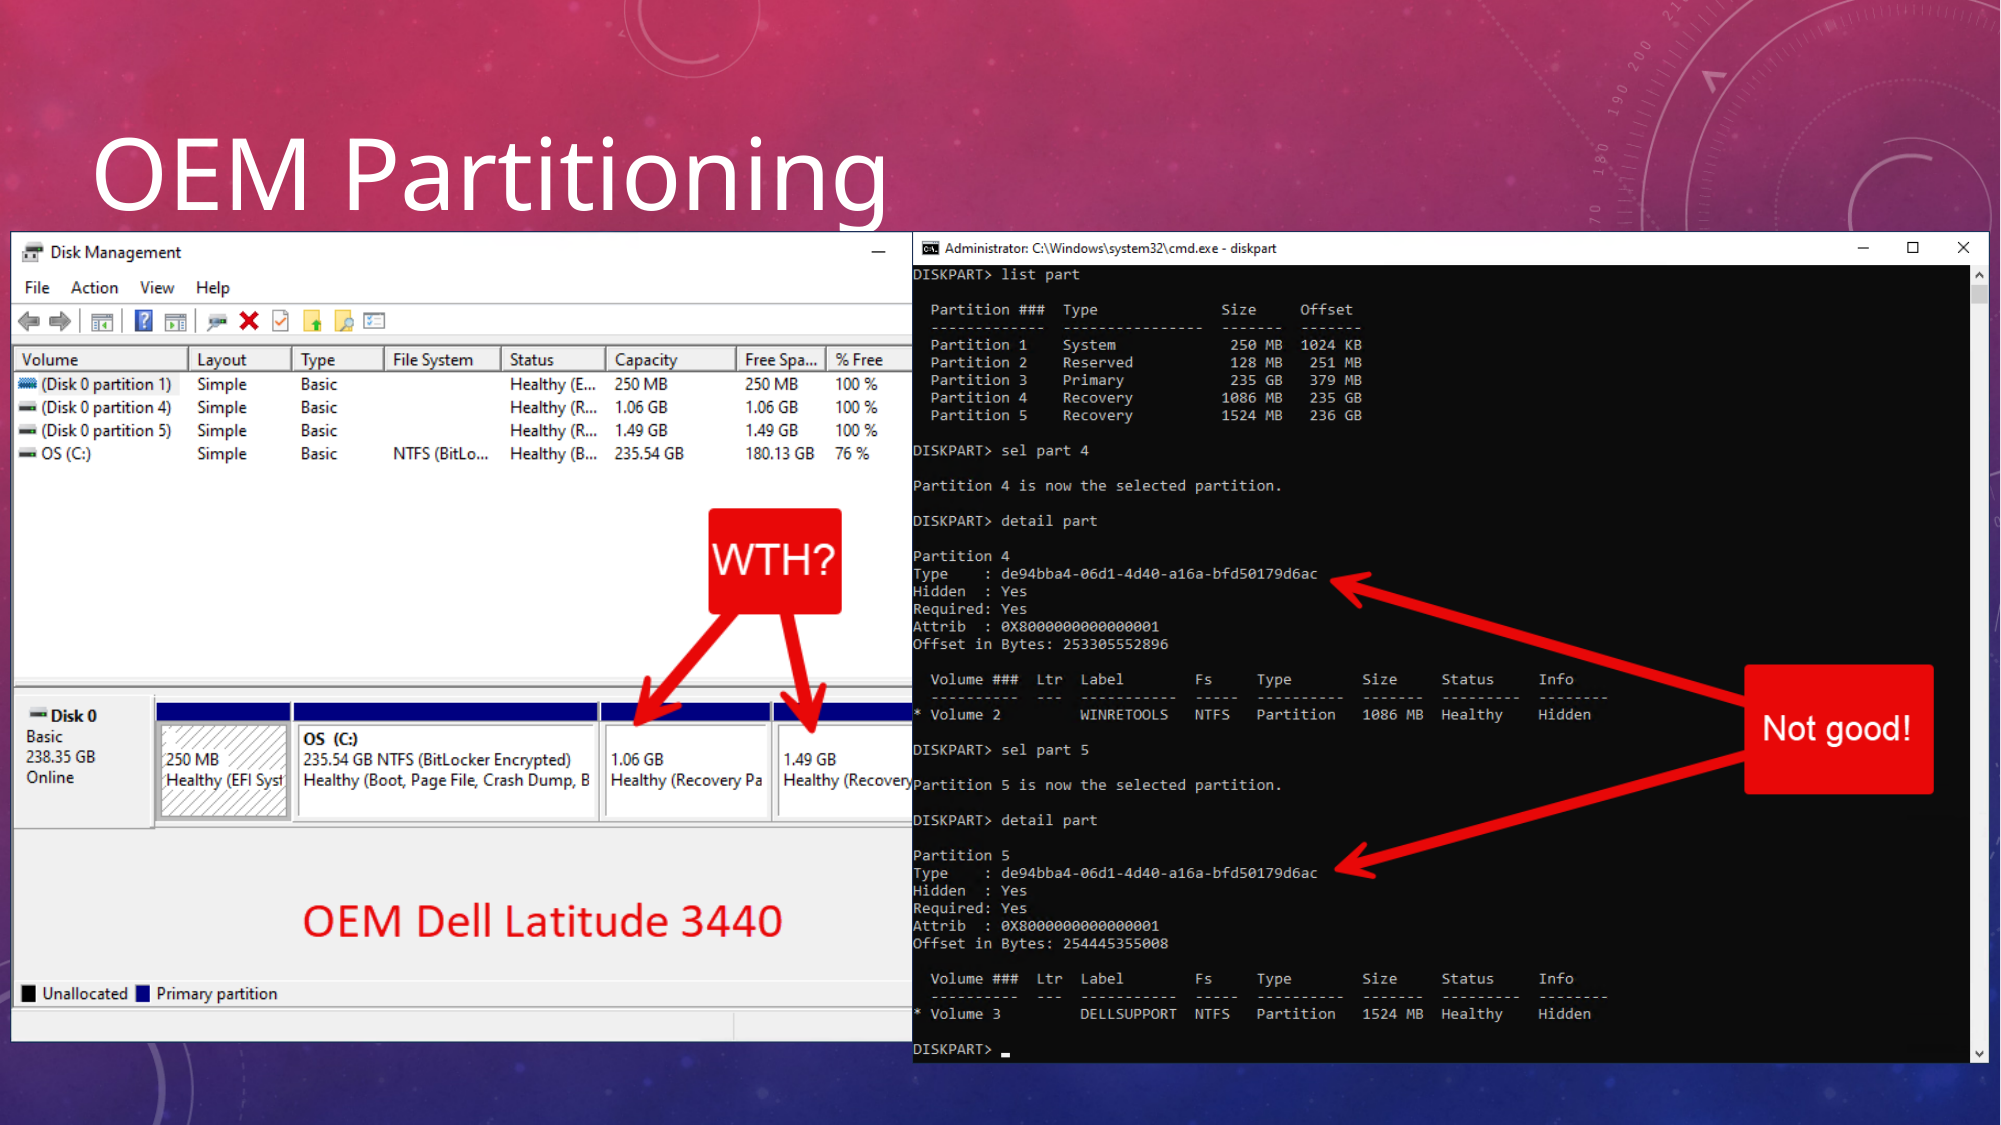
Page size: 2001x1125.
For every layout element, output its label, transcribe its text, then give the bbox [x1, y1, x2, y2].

picture [0, 0, 2001, 1125]
text_box OEM Partitioning [90, 90, 1290, 230]
